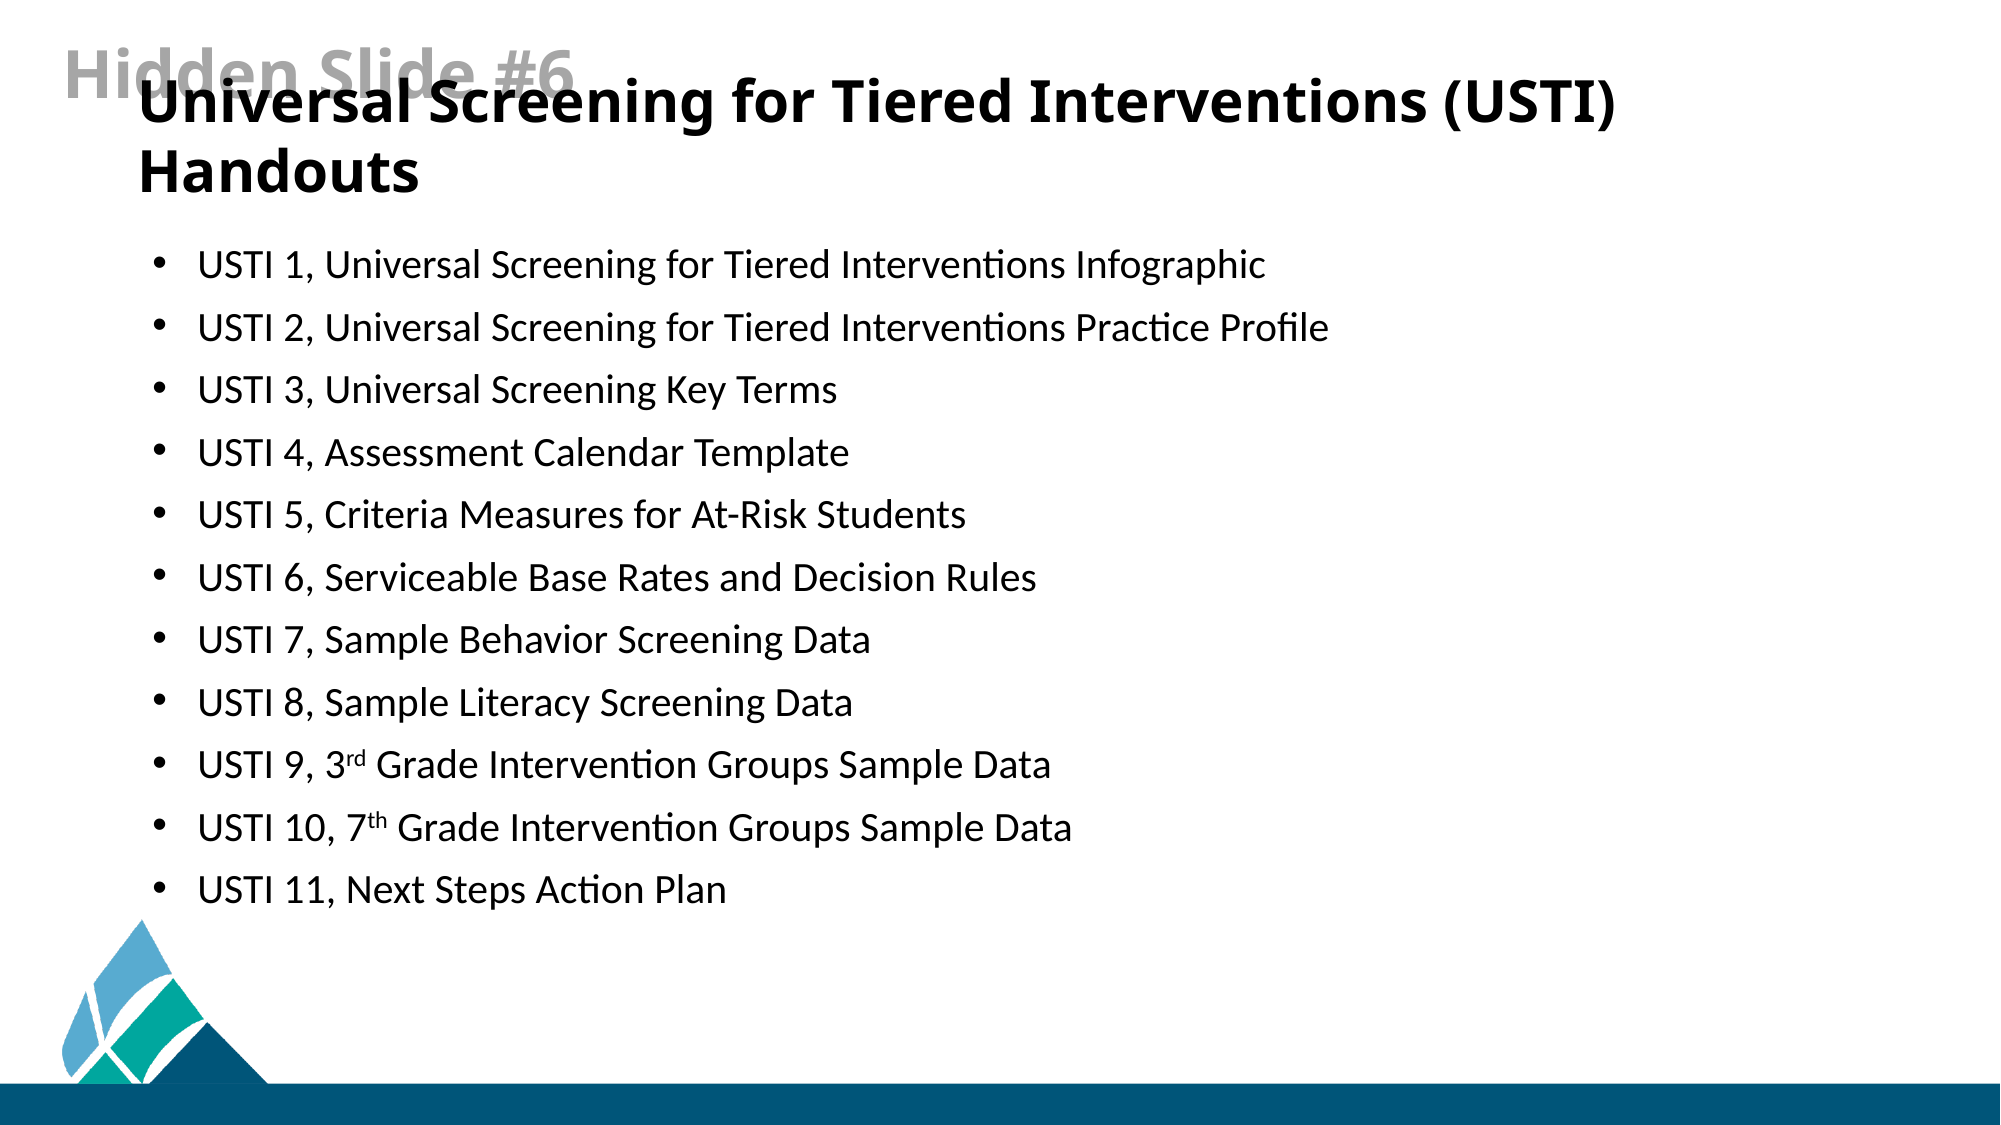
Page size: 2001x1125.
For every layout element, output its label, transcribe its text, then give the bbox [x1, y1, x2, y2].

list Universal Screening for Tiered Interventions (USTI) Handouts [137, 142, 1897, 205]
picture [62, 919, 268, 1083]
title Hidden Slide #6 [62, 41, 1897, 104]
list USTI 1, Universal Screening for Tiered Interventions Infographic USTI 2, Universal Screening for Tiered Interventions Practice Profile USTI 3, Universal Screening Key Terms USTI 4, Assessment Calendar Template USTI 5, Criteria Measures for At-Risk Students USTI 6, Serviceable Base Rates and Decision Rules USTI 7, Sample Behavior Screening Data USTI 8, Sample Literacy Screening Data USTI 9, 3rd Grade Intervention Groups Sample Data USTI 10, 7th Grade Intervention Groups Sample Data USTI 11, Next Steps Action Plan [137, 236, 1897, 934]
